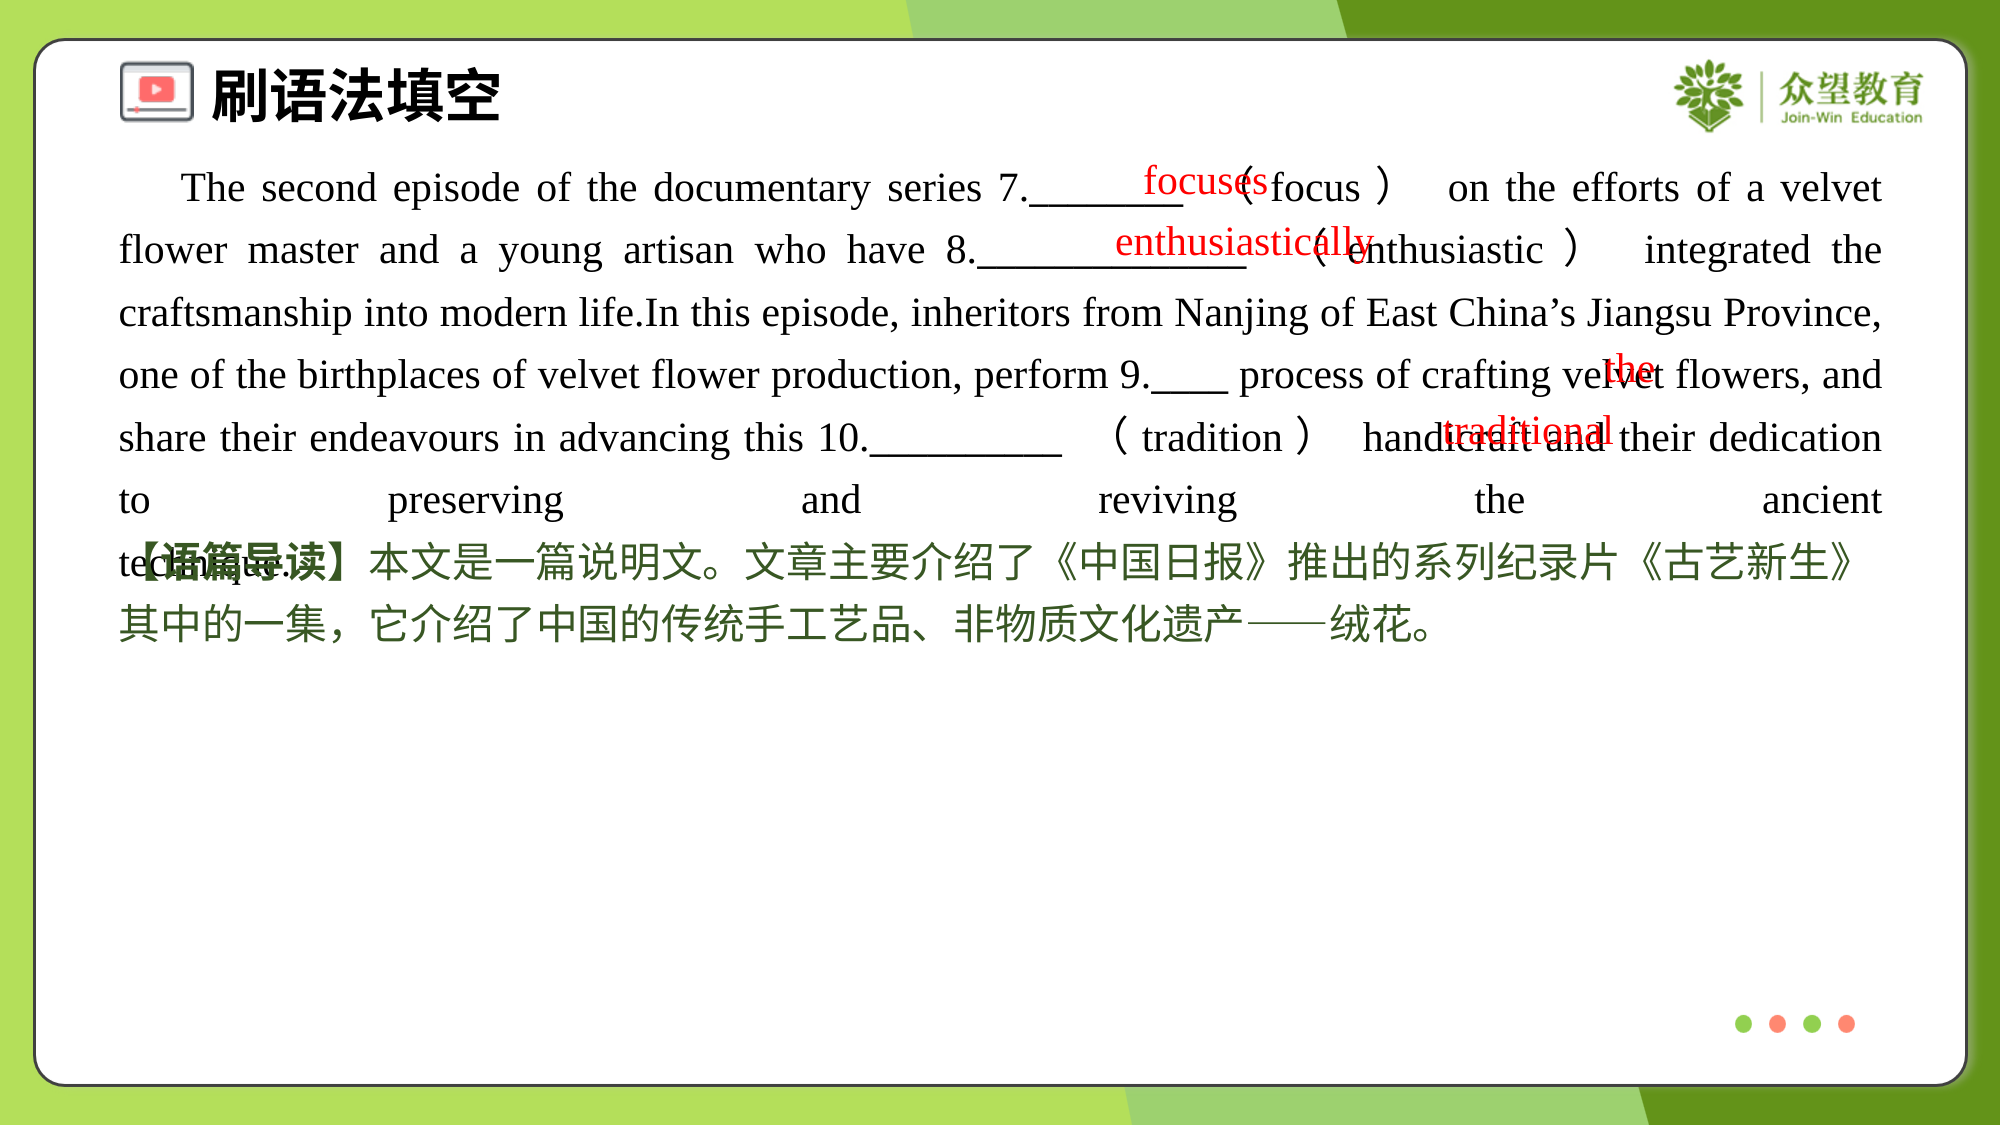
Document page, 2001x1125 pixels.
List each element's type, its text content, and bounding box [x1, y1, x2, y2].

text_box 【语篇导读】本文是一篇说明文。文章主要介绍了《中国日报》推出的系列纪录片《古艺新生》其中的一集，它介绍了中国的传统手工艺品、非物质文化遗产——绒花。 [118, 522, 1883, 644]
text_box traditional [1438, 390, 1619, 449]
text_box The second episode of the documentary series 7.________ （focus） on the efforts of a velvet flower master and a young artisan who have 8.______________ （enthusiastic） integrated the craftsmanship into modern life.In this episode, inheritors from Nanjing of East China’s Jiangsu Province, one of the birthplaces of velvet flower production, perform 9.____ process of crafting velvet flowers, and share their endeavours in advancing this 10.__________ （tradition） handicraft and their dedication to preserving and reviving the ancient technique.#1.1.3 [118, 146, 1883, 516]
text_box enthusiastically [1111, 201, 1379, 259]
picture [0, 0, 2000, 1125]
text_box the [1599, 328, 1660, 386]
text_box focuses [1138, 140, 1273, 199]
